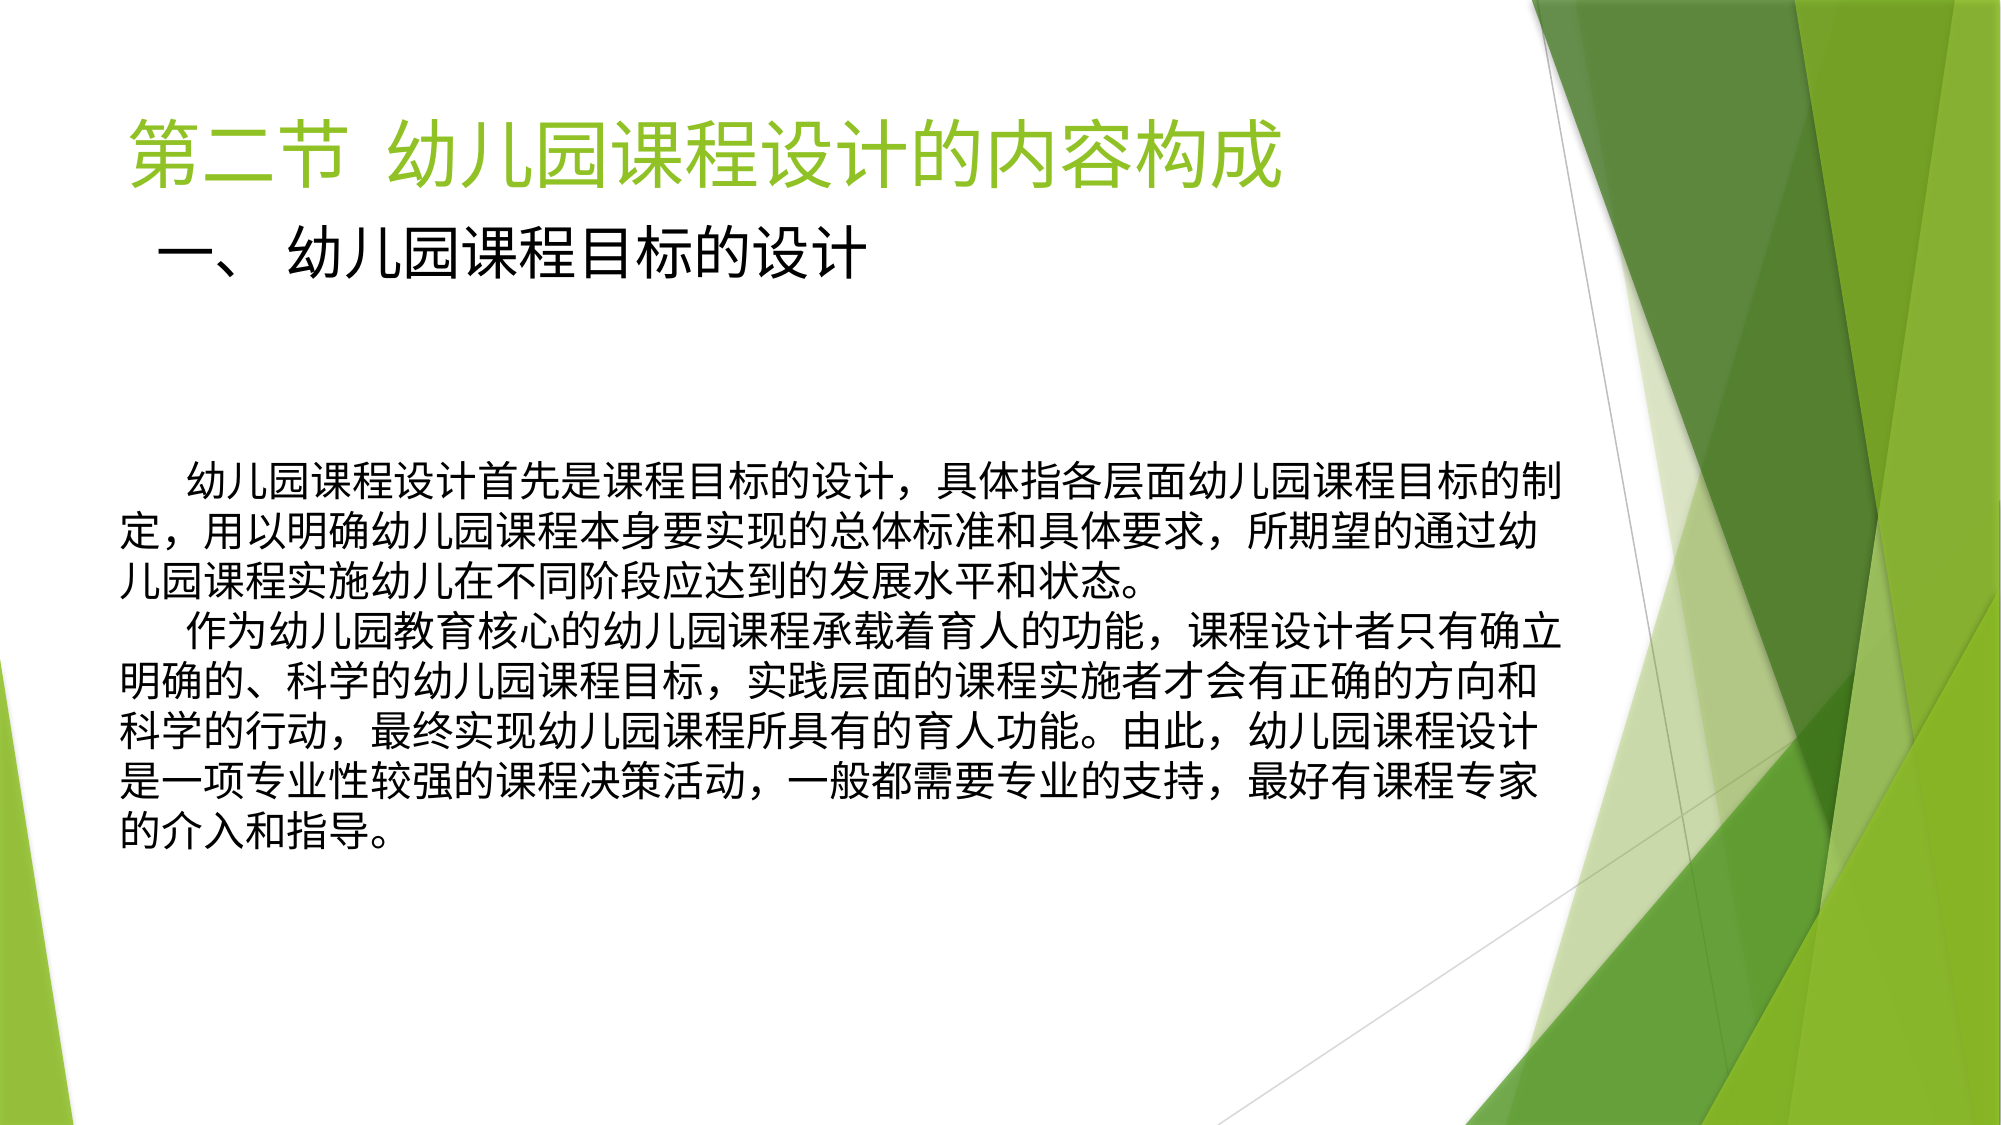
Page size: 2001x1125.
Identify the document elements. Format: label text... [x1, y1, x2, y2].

text_box 幼儿园课程设计首先是课程目标的设计，具体指各层面幼儿园课程目标的制定，用以明确幼儿园课程本身要实现的总体标准和具体要求，所期望的通过幼儿园课程实施幼儿在不同阶段应达到的发展水平和状态。 作为幼儿园教育核心的幼儿园课程承载着育人的功能，课程设计者只有确立明确的、科学的幼儿园课程目标，实践层面的课程实施者才会有正确的方向和科学的行动，最终实现幼儿园课程所具有的育人功能。由此，幼儿园课程设计是一项专业性较强的课程决策活动，一般都需要专业的支持，最好有课程专家的介入和指导。 [104, 447, 1593, 862]
text_box 一、 幼儿园课程目标的设计 [141, 208, 1451, 294]
title 第二节 幼儿园课程设计的内容构成 [111, 99, 1522, 317]
